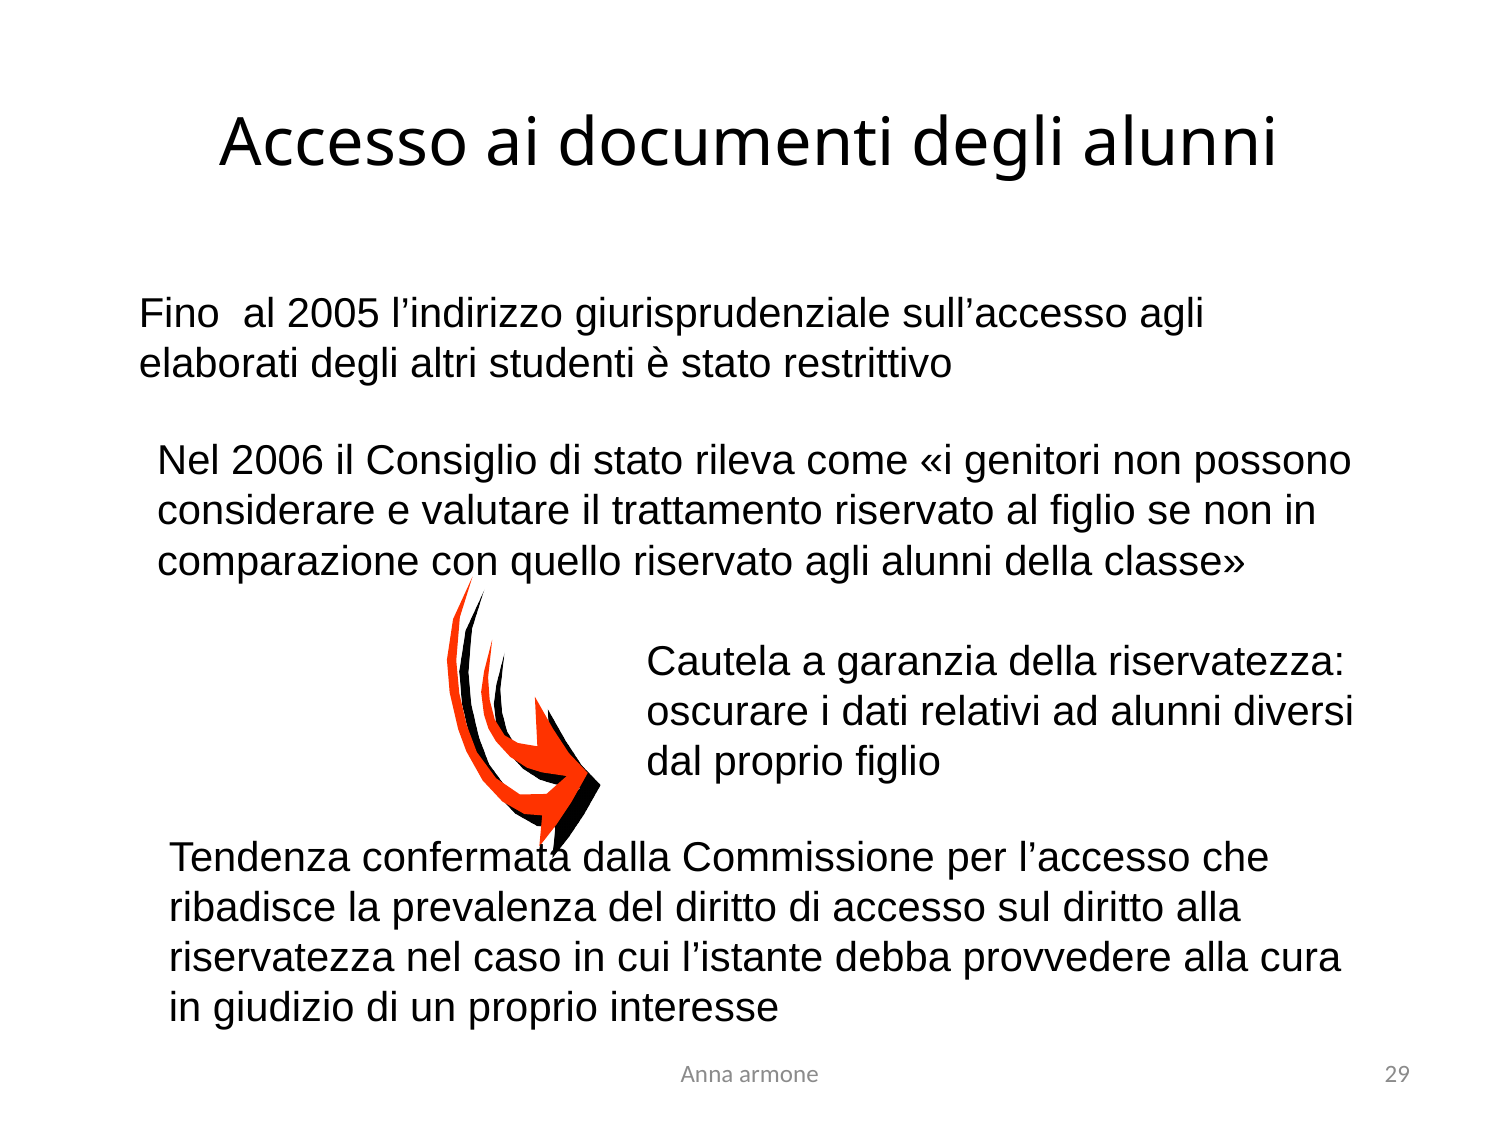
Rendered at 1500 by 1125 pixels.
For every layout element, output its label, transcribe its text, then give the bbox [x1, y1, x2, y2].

text_box Tendenza confermata dalla Commissione per l’accesso che ribadisce la prevalenza del diritto di accesso sul diritto alla riservatezza nel caso in cui l’istante debba provvedere alla cura in giudizio di un proprio interesse [154, 822, 1383, 1038]
text_box [446, 576, 588, 822]
slide_number 29 [1074, 1042, 1425, 1103]
text_box Cautela a garanzia della riservatezza: oscurare i dati relativi ad alunni diversi dal proprio figlio [631, 626, 1376, 792]
footer Anna armone [512, 1042, 988, 1103]
text_box Nel 2006 il Consiglio di stato rileva come «i genitori non possono considerare e valutare il trattamento riservato al figlio se non in comparazione con quello riservato agli alunni della classe» [142, 425, 1395, 591]
title Accesso ai documenti degli alunni [74, 44, 1426, 233]
text_box Fino al 2005 l’indirizzo giurisprudenziale sull’accesso agli elaborati degli altri studenti è stato restrittivo [123, 278, 1376, 394]
